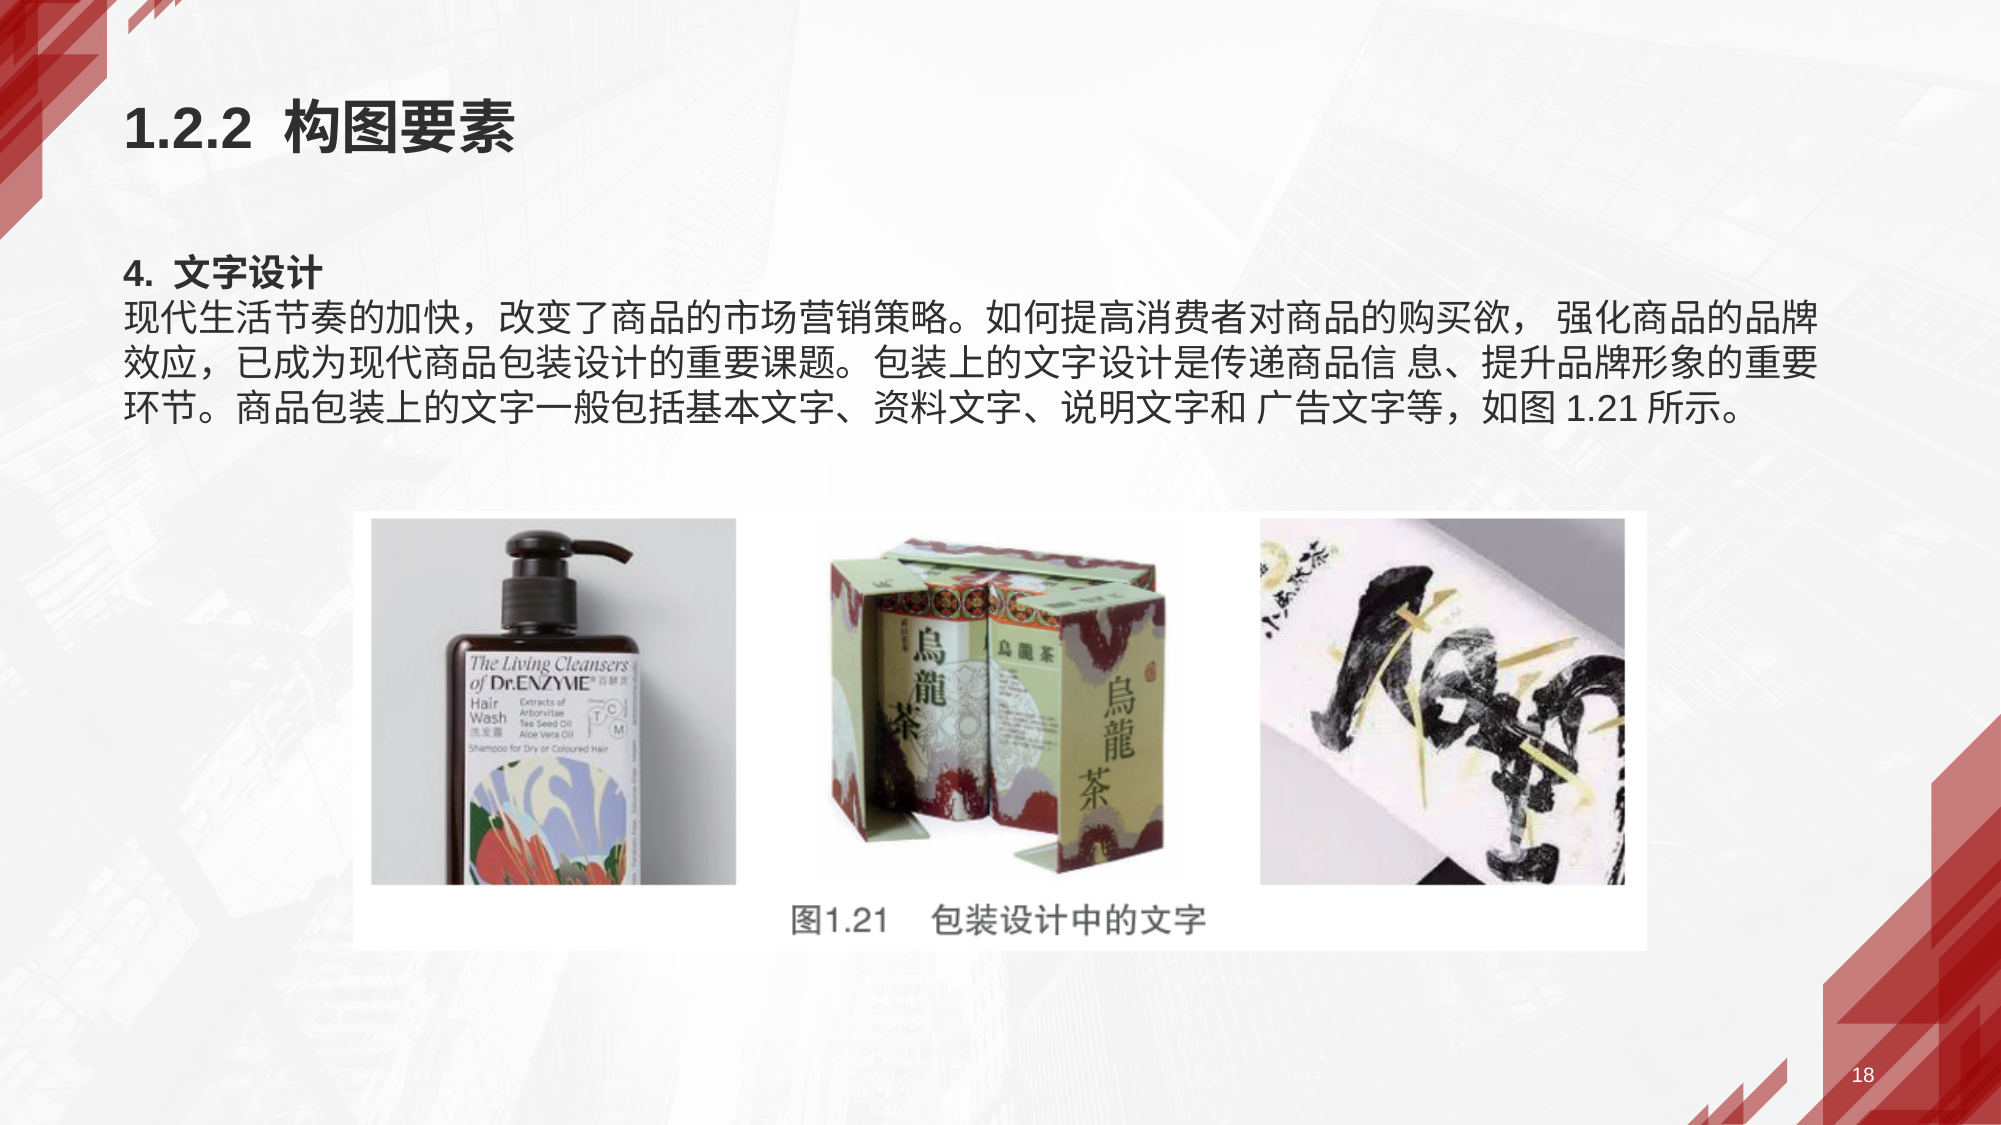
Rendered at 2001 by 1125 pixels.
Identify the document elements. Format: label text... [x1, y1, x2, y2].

title 1.2.2 构图要素 [108, 81, 1890, 169]
text_box 4. 文字设计 现代生活节奏的加快，改变了商品的市场营销策略。如何提高消费者对商品的购买欲， 强化商品的品牌效应，已成为现代商品包装设计的重要课题。包装上的文字设计是传递商品信 息、提升品牌形象的重要环节。商品包装上的文字一般包括基本文字、资料文字、说明文字和 广告文字等，如图1.21所示。 [108, 241, 1867, 437]
picture [353, 511, 1647, 951]
slide_number 18 [1452, 1056, 1890, 1092]
